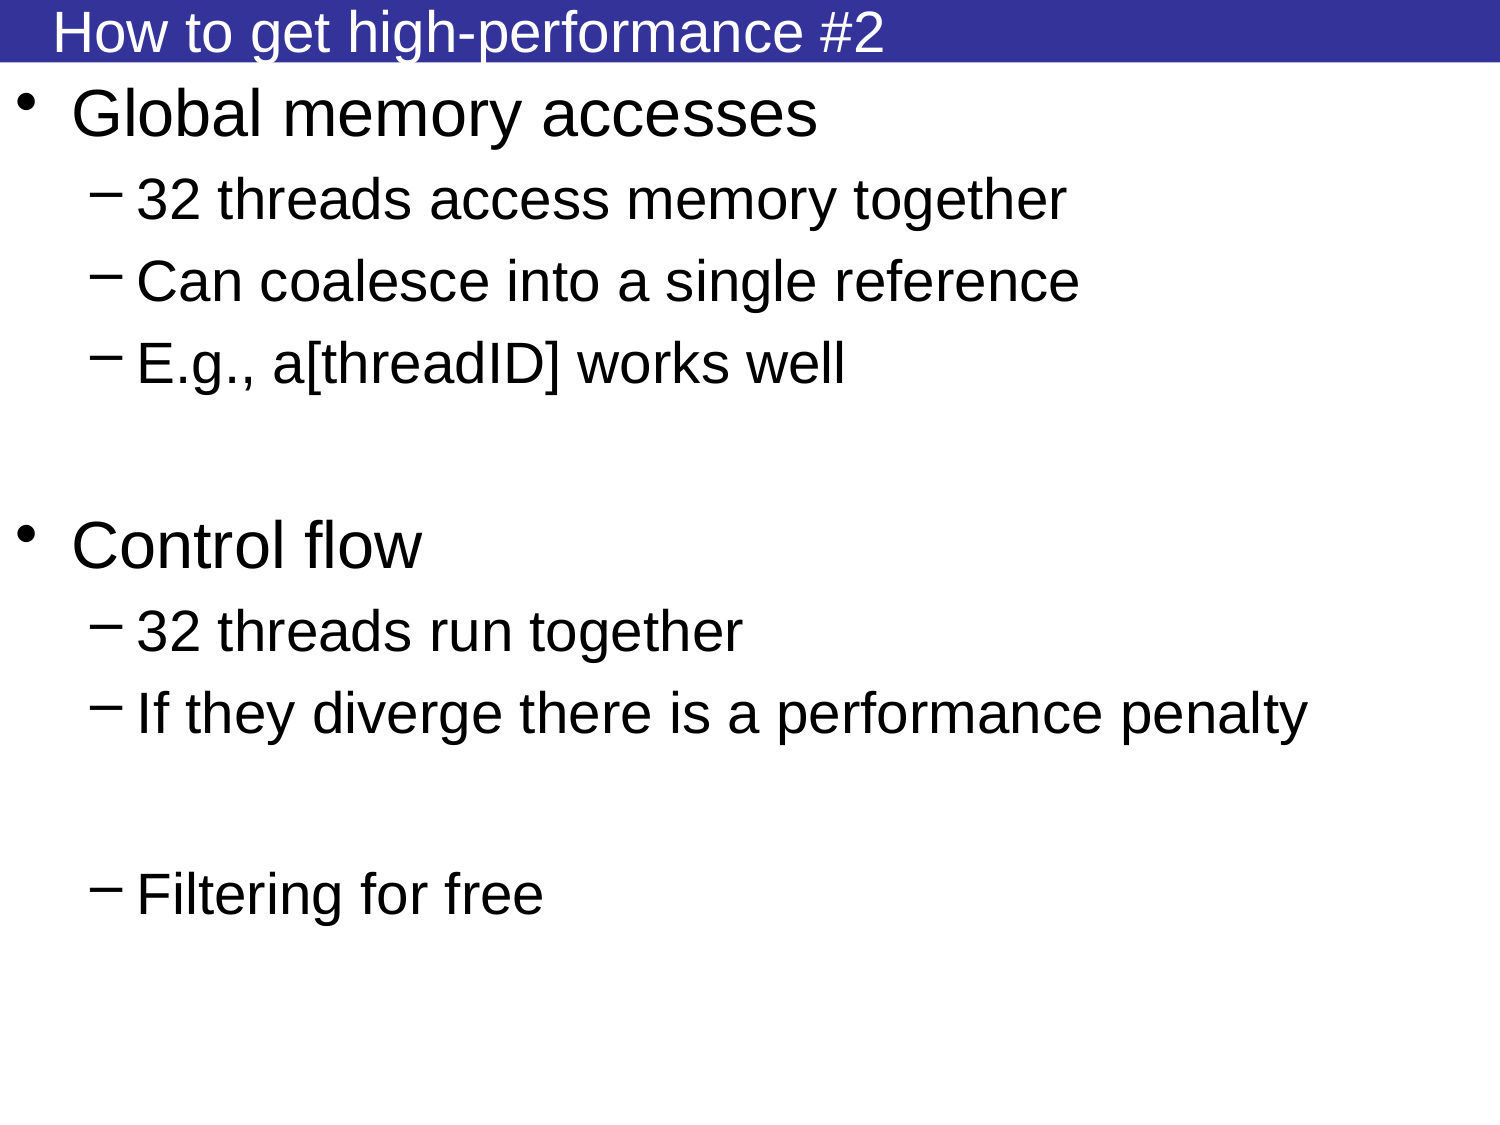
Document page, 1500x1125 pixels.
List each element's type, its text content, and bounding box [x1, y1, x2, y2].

list Global memory accesses 32 threads access memory together Can coalesce into a single reference E.g., a[threadID] works well Control flow 32 threads run together If they diverge there is a performance penalty Filtering for free [0, 62, 1500, 1125]
title How to get high-performance #2 [37, 7, 1426, 51]
